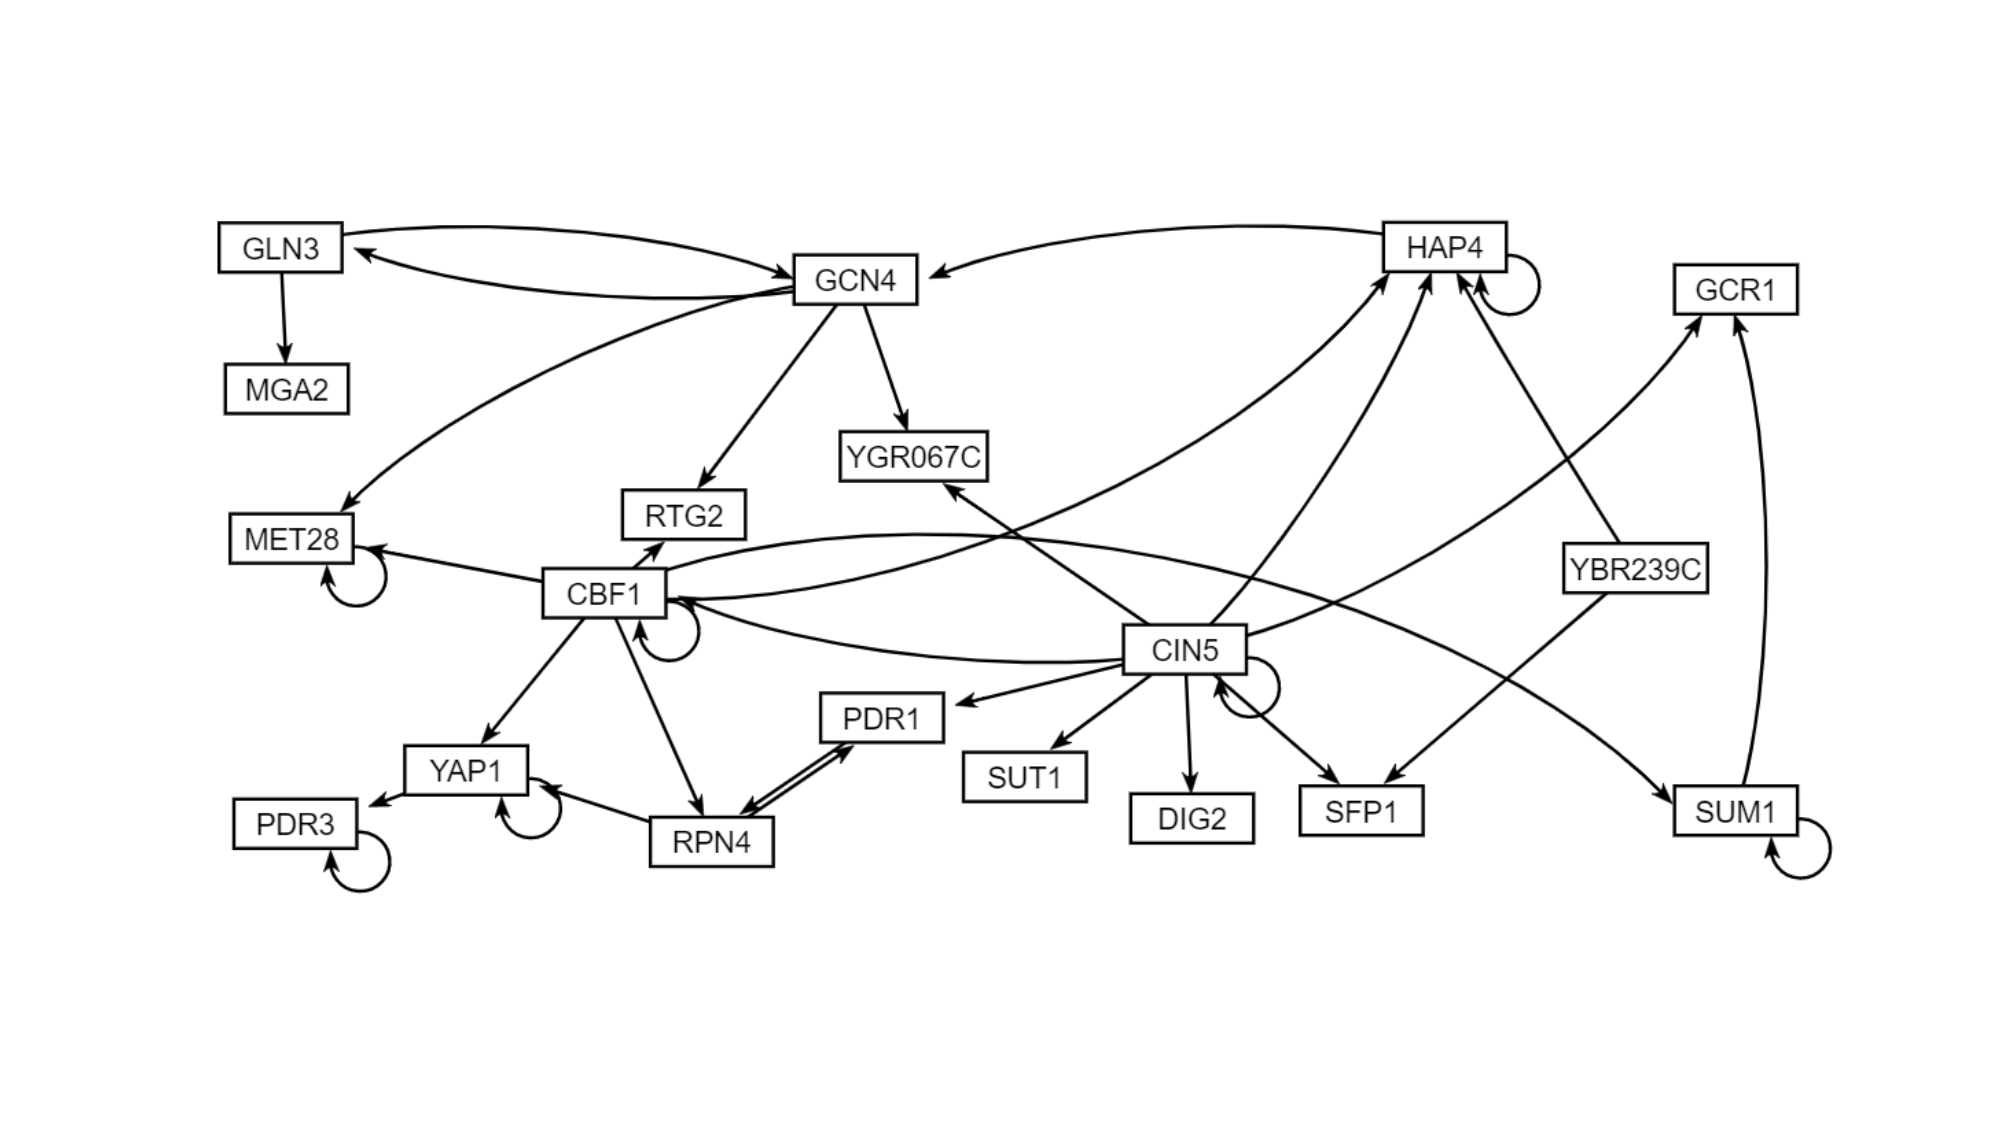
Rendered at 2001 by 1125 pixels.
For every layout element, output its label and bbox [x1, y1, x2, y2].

picture [105, 124, 1895, 1001]
